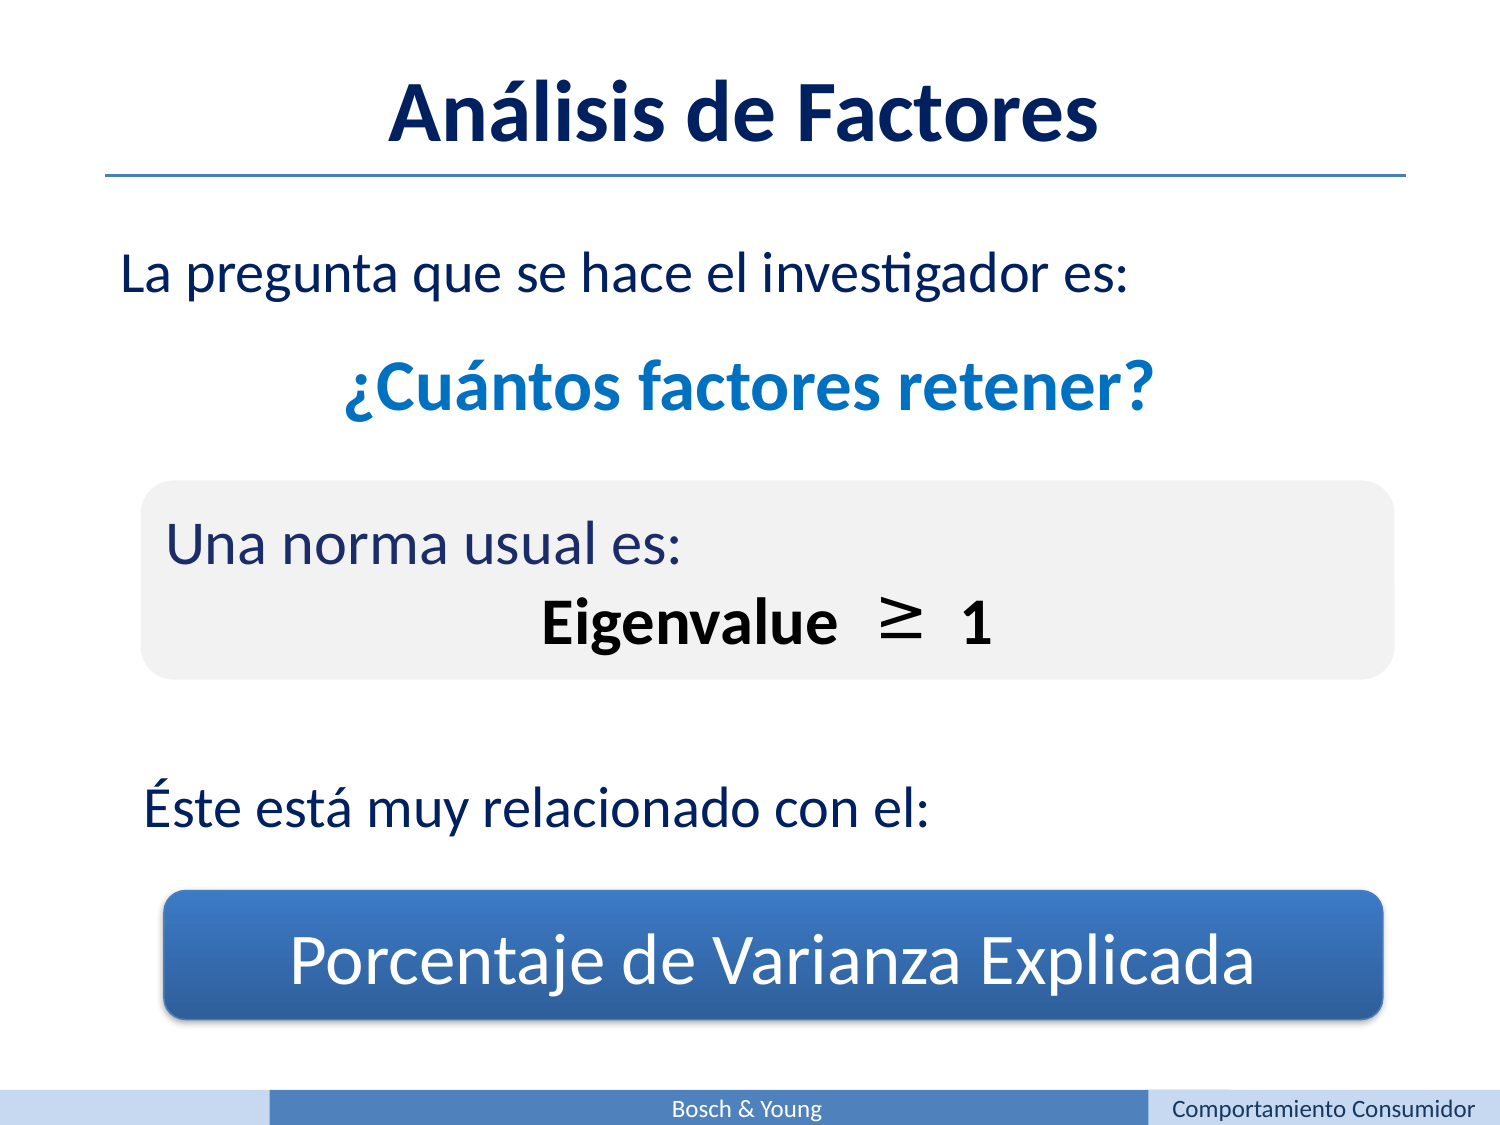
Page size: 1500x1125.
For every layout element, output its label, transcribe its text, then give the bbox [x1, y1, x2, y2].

text_box Bosch & Young [272, 1088, 1146, 1125]
text_box ¿Cuántos factores retener? [328, 330, 1254, 433]
text_box Comportamiento Consumidor [1146, 1088, 1500, 1125]
text_box [0, 1088, 272, 1125]
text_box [140, 480, 1395, 680]
text_box Éste está muy relacionado con el: [128, 761, 1407, 847]
text_box La pregunta que se hace el investigador es: [105, 227, 1383, 312]
text_box Porcentaje de Varianza Explicada [163, 889, 1384, 1021]
text_box Análisis de Factores [58, 46, 1430, 167]
